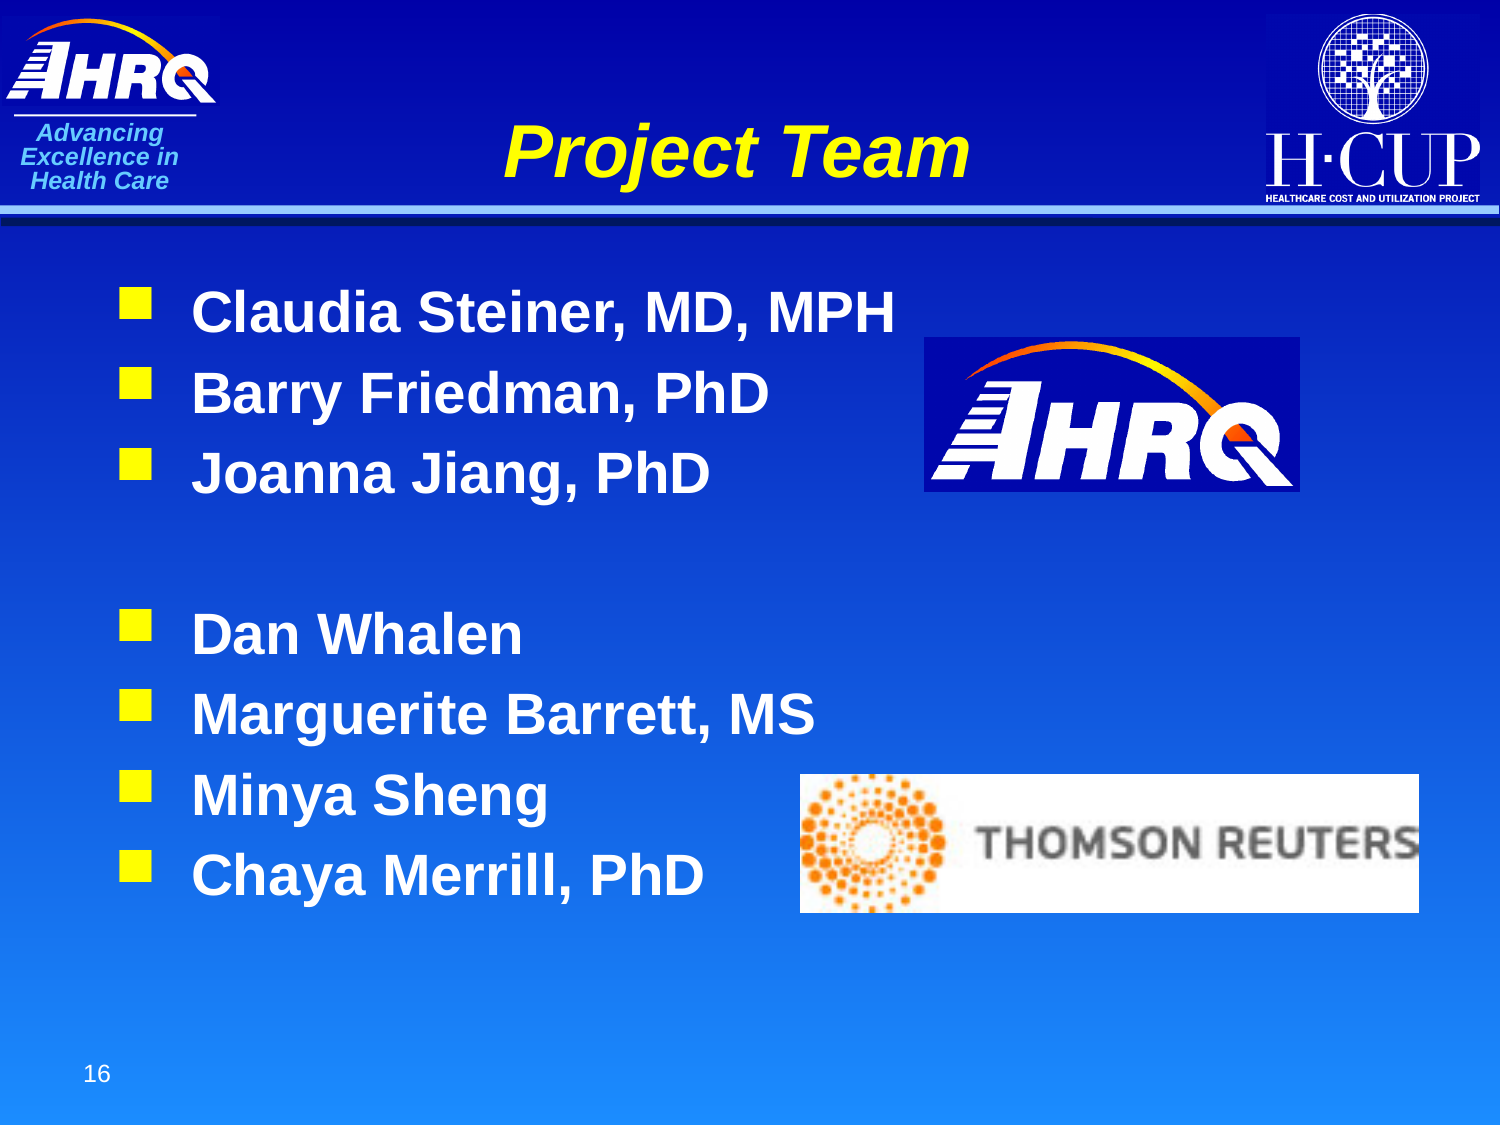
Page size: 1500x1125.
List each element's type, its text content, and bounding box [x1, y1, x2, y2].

picture [799, 774, 1419, 913]
picture [924, 337, 1301, 492]
picture [1266, 14, 1480, 202]
list Claudia Steiner, MD, MPH Barry Friedman, PhD Joanna Jiang, PhD Dan Whalen Marguerite Barrett, MS Minya Sheng Chaya Merrill, PhD [99, 274, 1412, 1026]
title Project Team [238, 74, 1238, 202]
slide_number 16 [49, 1049, 145, 1088]
picture [2, 16, 220, 106]
